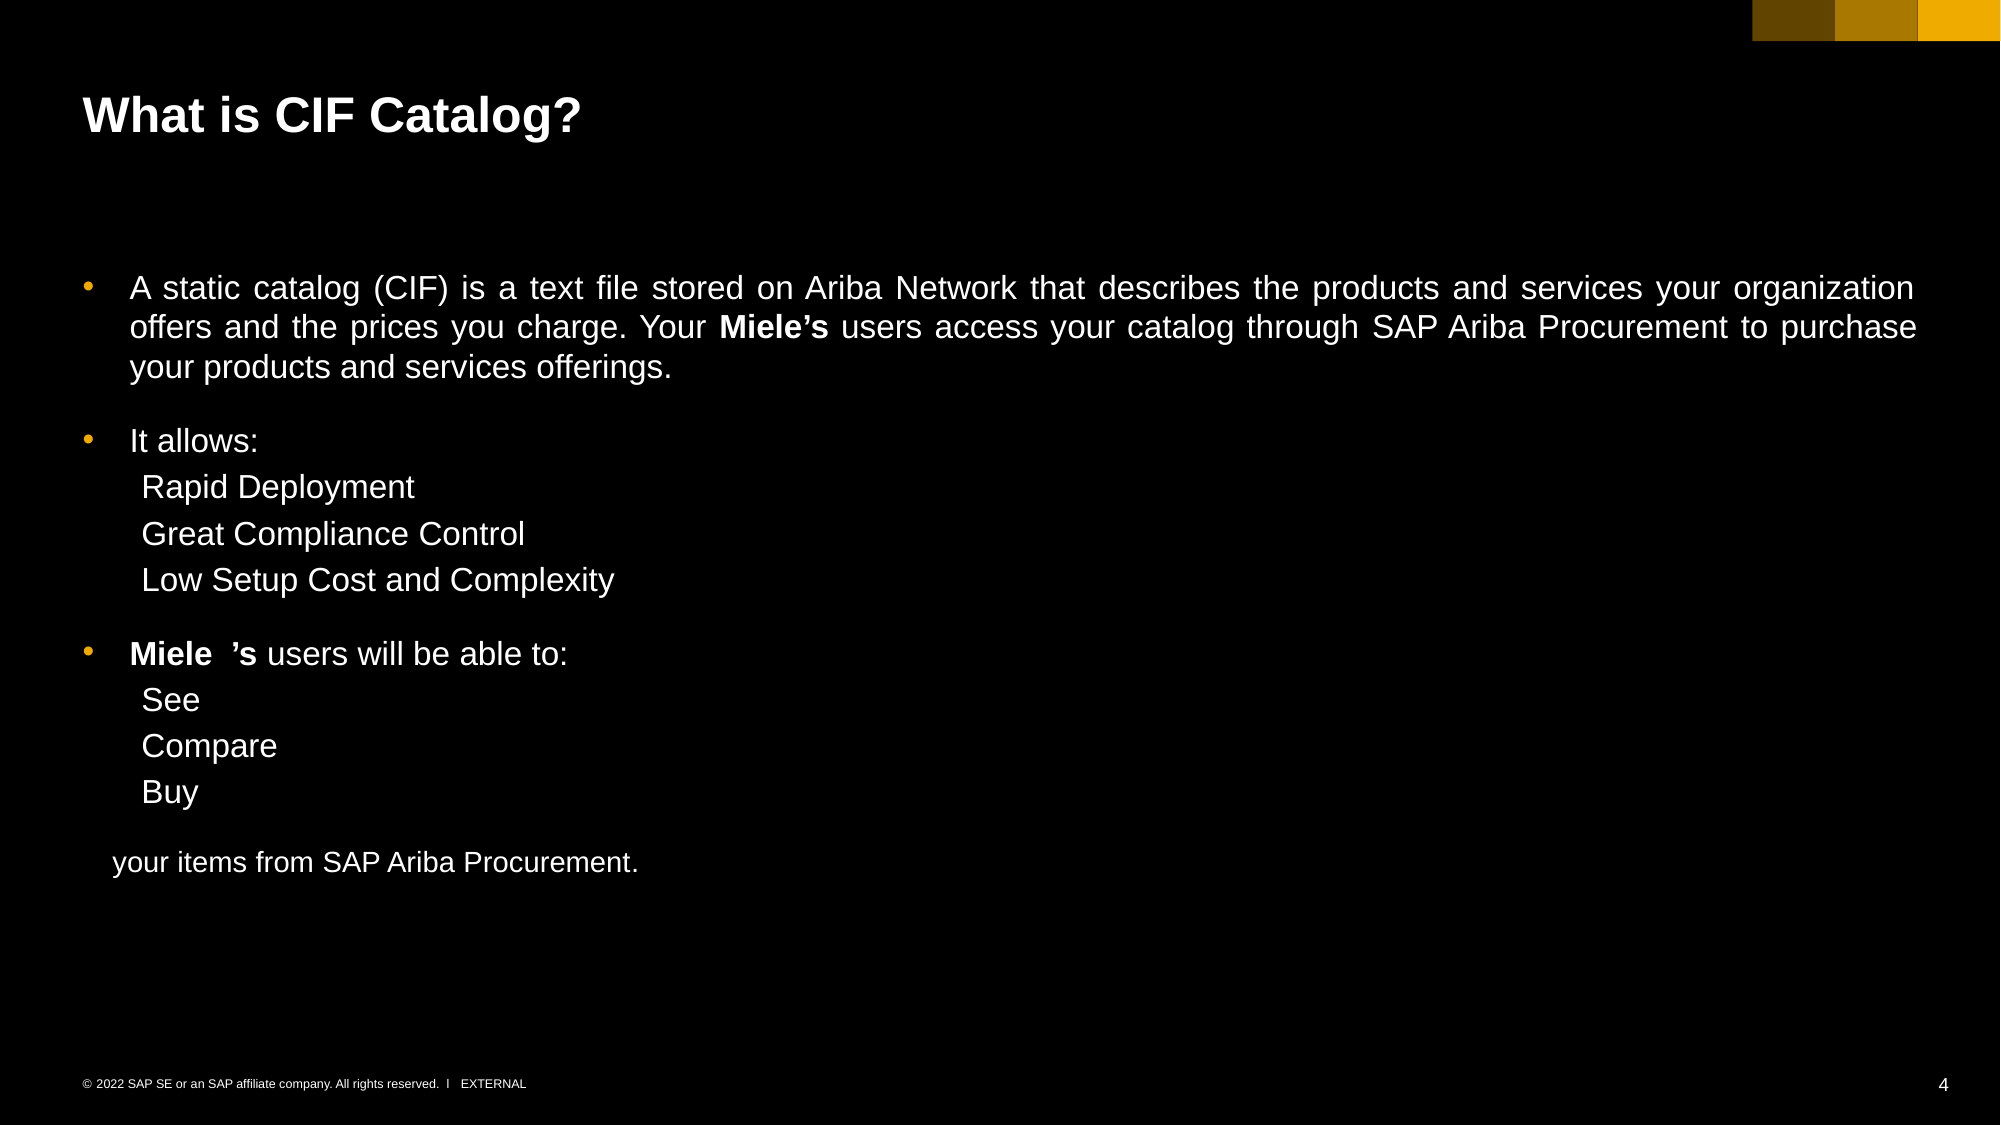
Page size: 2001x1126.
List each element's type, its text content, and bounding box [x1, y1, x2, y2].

title What is CIF Catalog? [82, 82, 1918, 144]
list A static catalog (CIF) is a text file stored on Ariba Network that describes the products and services your organization offers and the prices you charge. Your Miele’s users access your catalog through SAP Ariba Procurement to purchase your products and services offerings. It allows: Rapid Deployment Great Compliance Control Low Setup Cost and Complexity Miele ’s users will be able to: See Compare Buy your items from SAP Ariba Procurement. [82, 265, 1918, 960]
